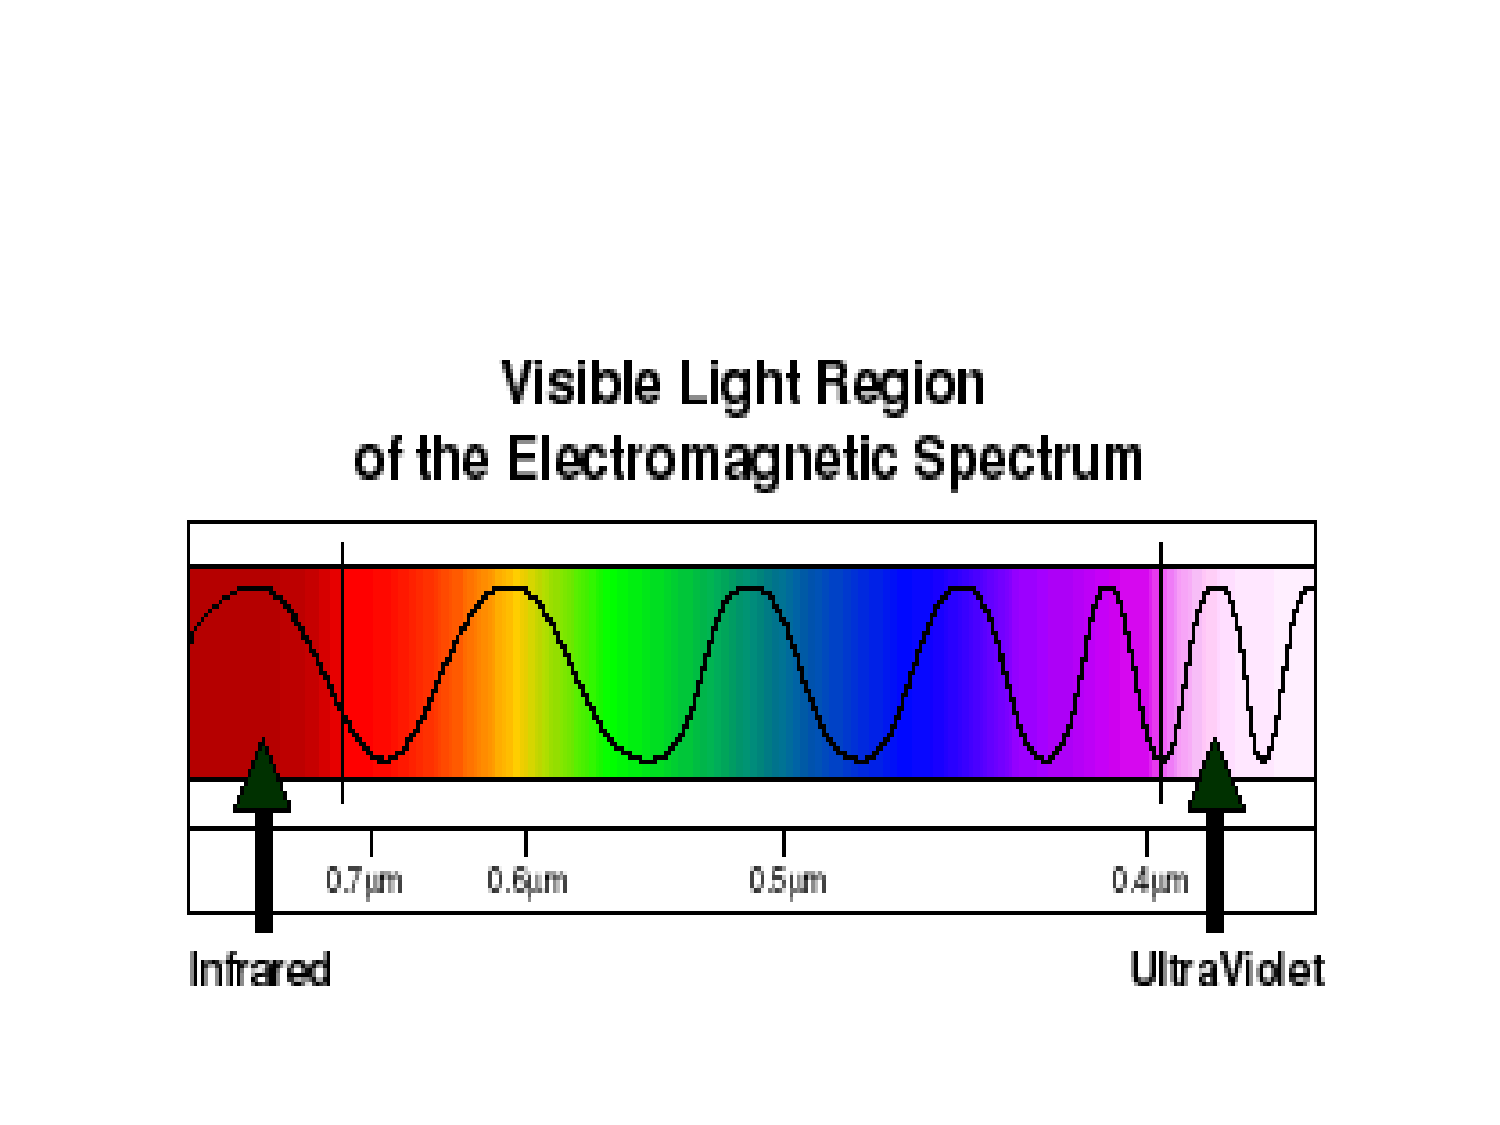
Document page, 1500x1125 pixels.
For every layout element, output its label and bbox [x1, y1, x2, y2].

list [187, 347, 1326, 1001]
